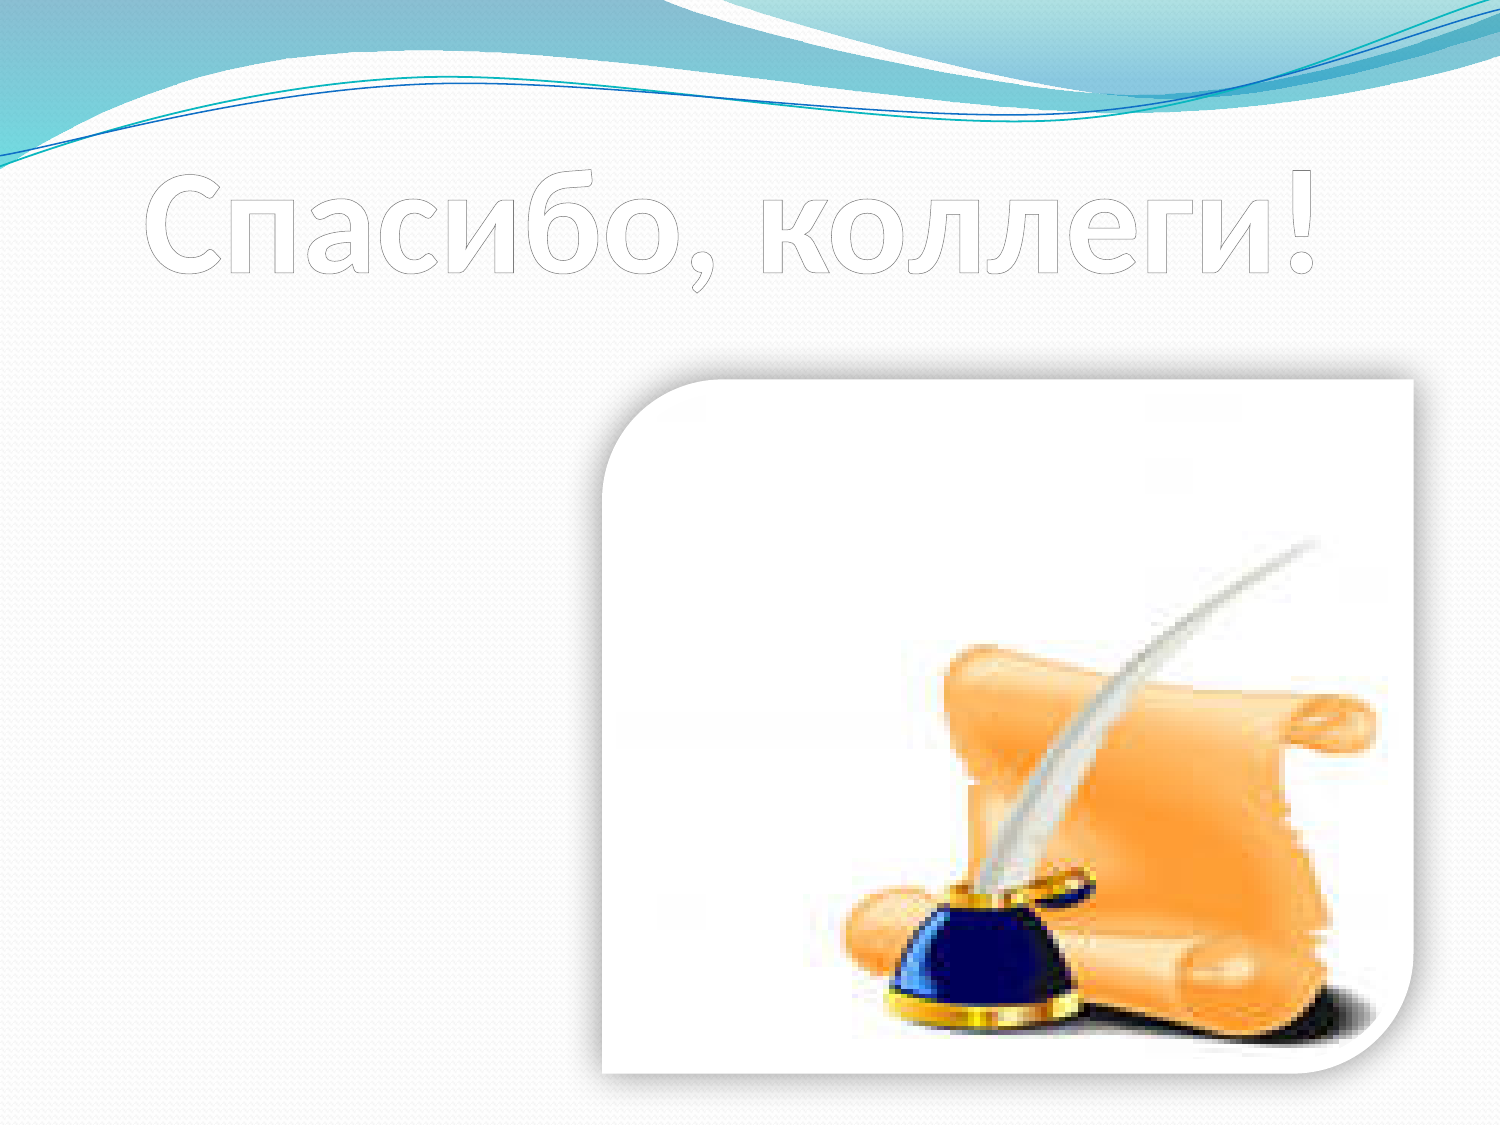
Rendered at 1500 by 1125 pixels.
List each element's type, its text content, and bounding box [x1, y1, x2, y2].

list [609, 386, 1407, 1067]
title Спасибо, коллеги! [75, 115, 1425, 303]
